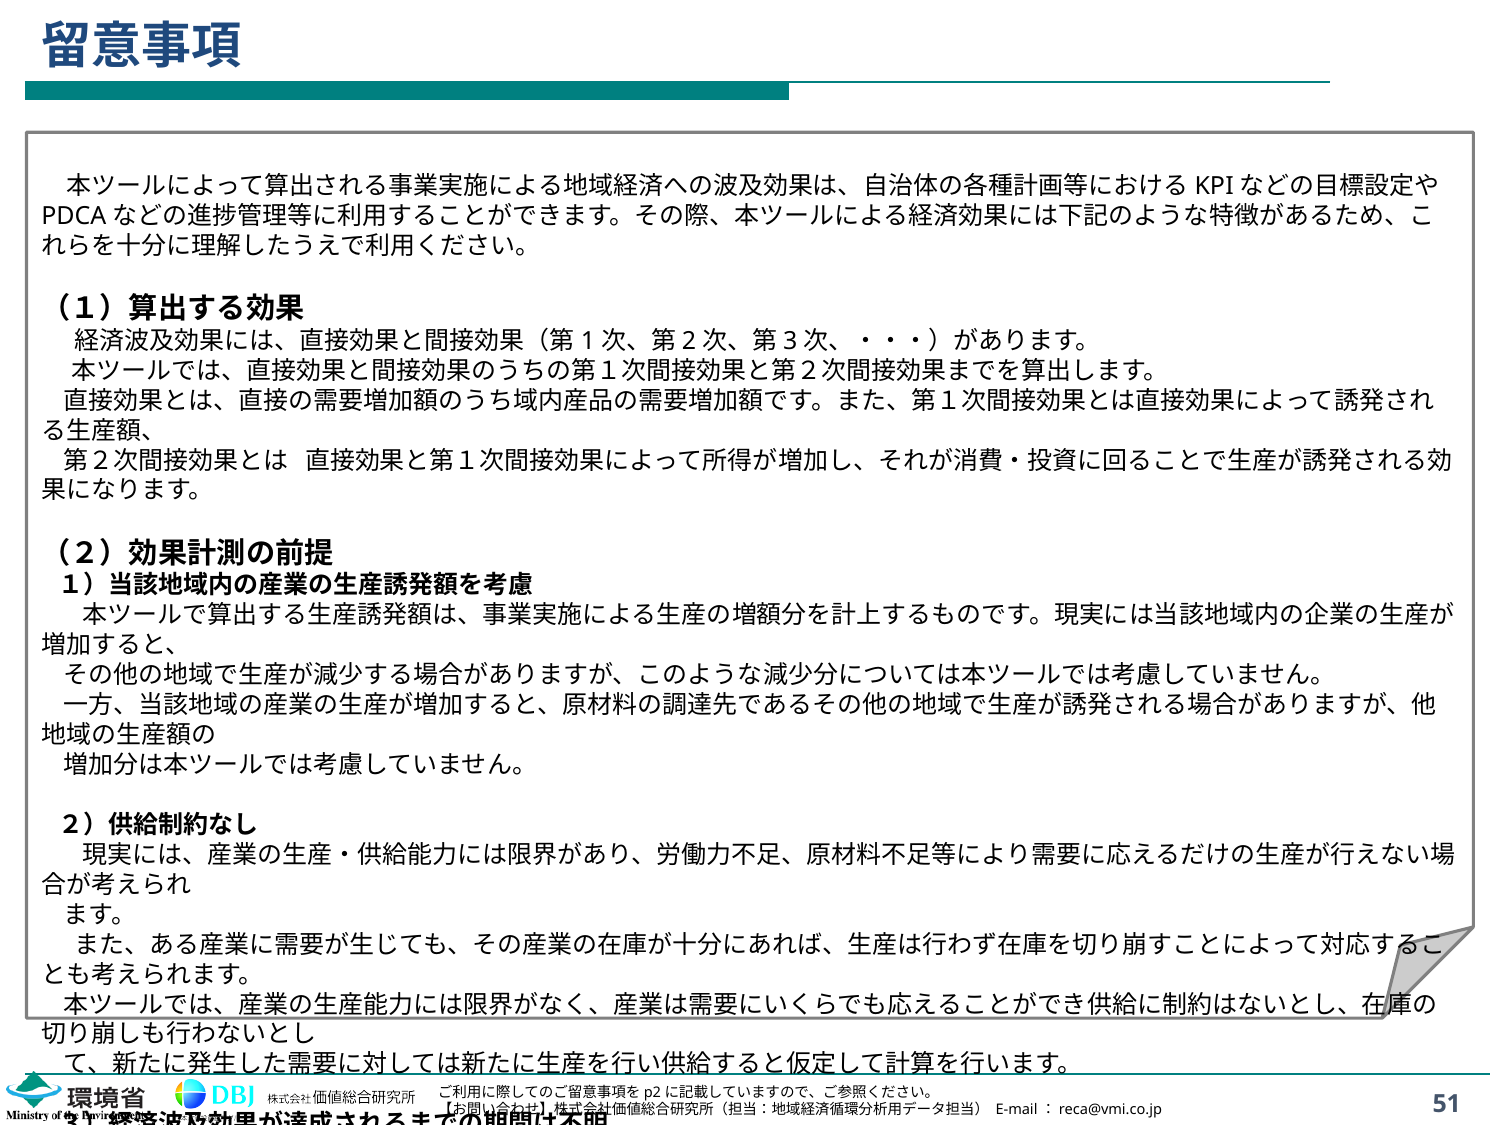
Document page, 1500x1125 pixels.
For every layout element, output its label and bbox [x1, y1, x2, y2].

text_box [24, 130, 1476, 1021]
picture [2, 1071, 148, 1125]
title [25, 0, 1355, 82]
slide_number [1393, 1079, 1500, 1122]
picture [171, 1075, 419, 1125]
